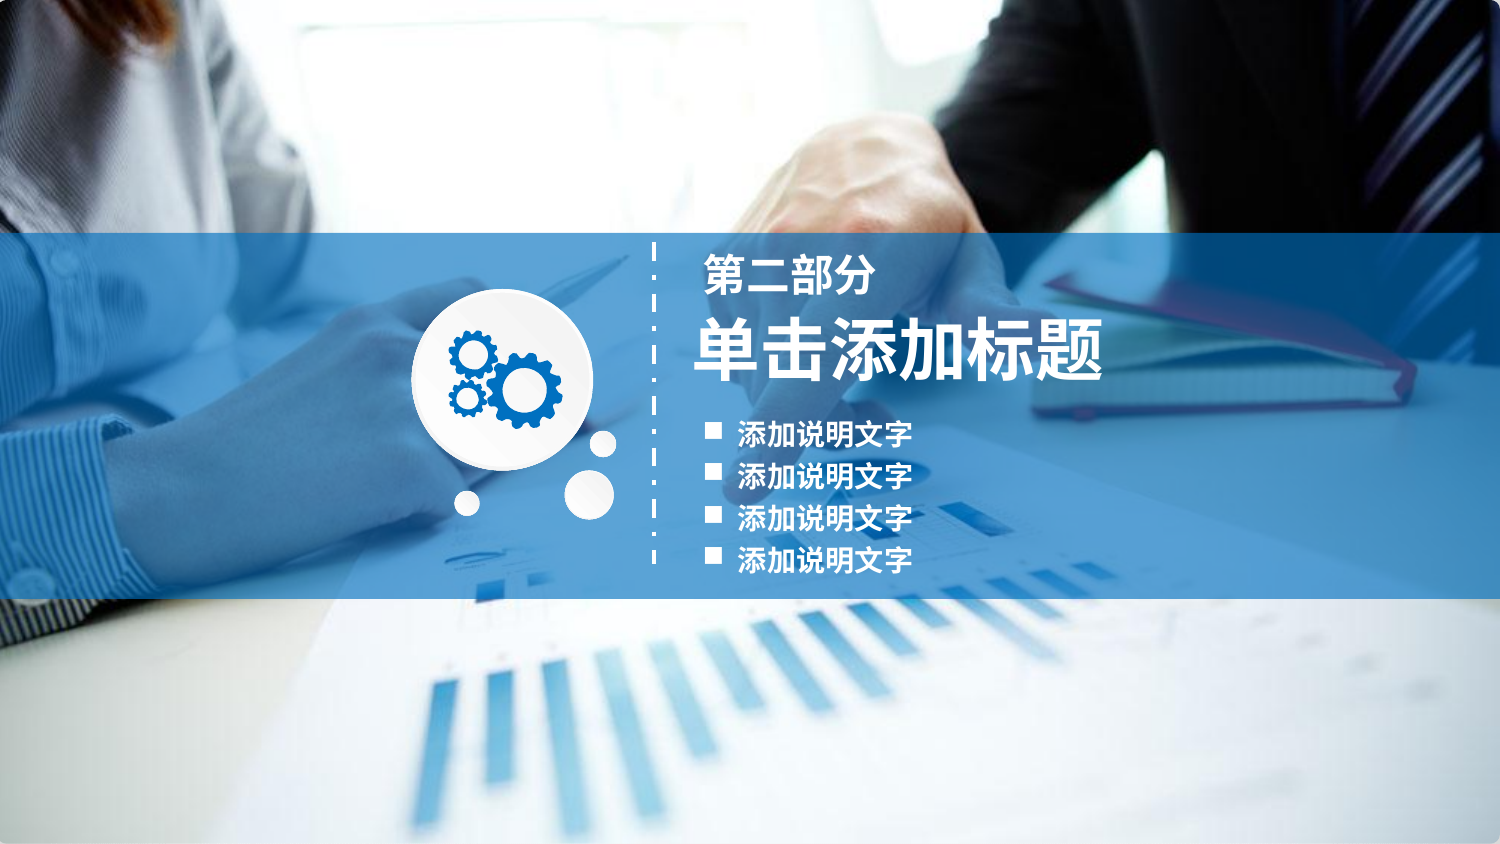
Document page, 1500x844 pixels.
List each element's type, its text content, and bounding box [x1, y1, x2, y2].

text_box 单击添加标题 [680, 301, 1272, 396]
text_box [0, 232, 1500, 600]
text_box [0, 0, 1500, 232]
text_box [448, 330, 564, 430]
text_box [564, 470, 614, 520]
text_box 添加说明文字 添加说明文字 添加说明文字 添加说明文字 [691, 404, 1098, 583]
text_box 第二部分 [691, 242, 1322, 307]
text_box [411, 288, 594, 471]
text_box [0, 600, 1500, 844]
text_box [454, 490, 480, 516]
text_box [589, 430, 617, 458]
